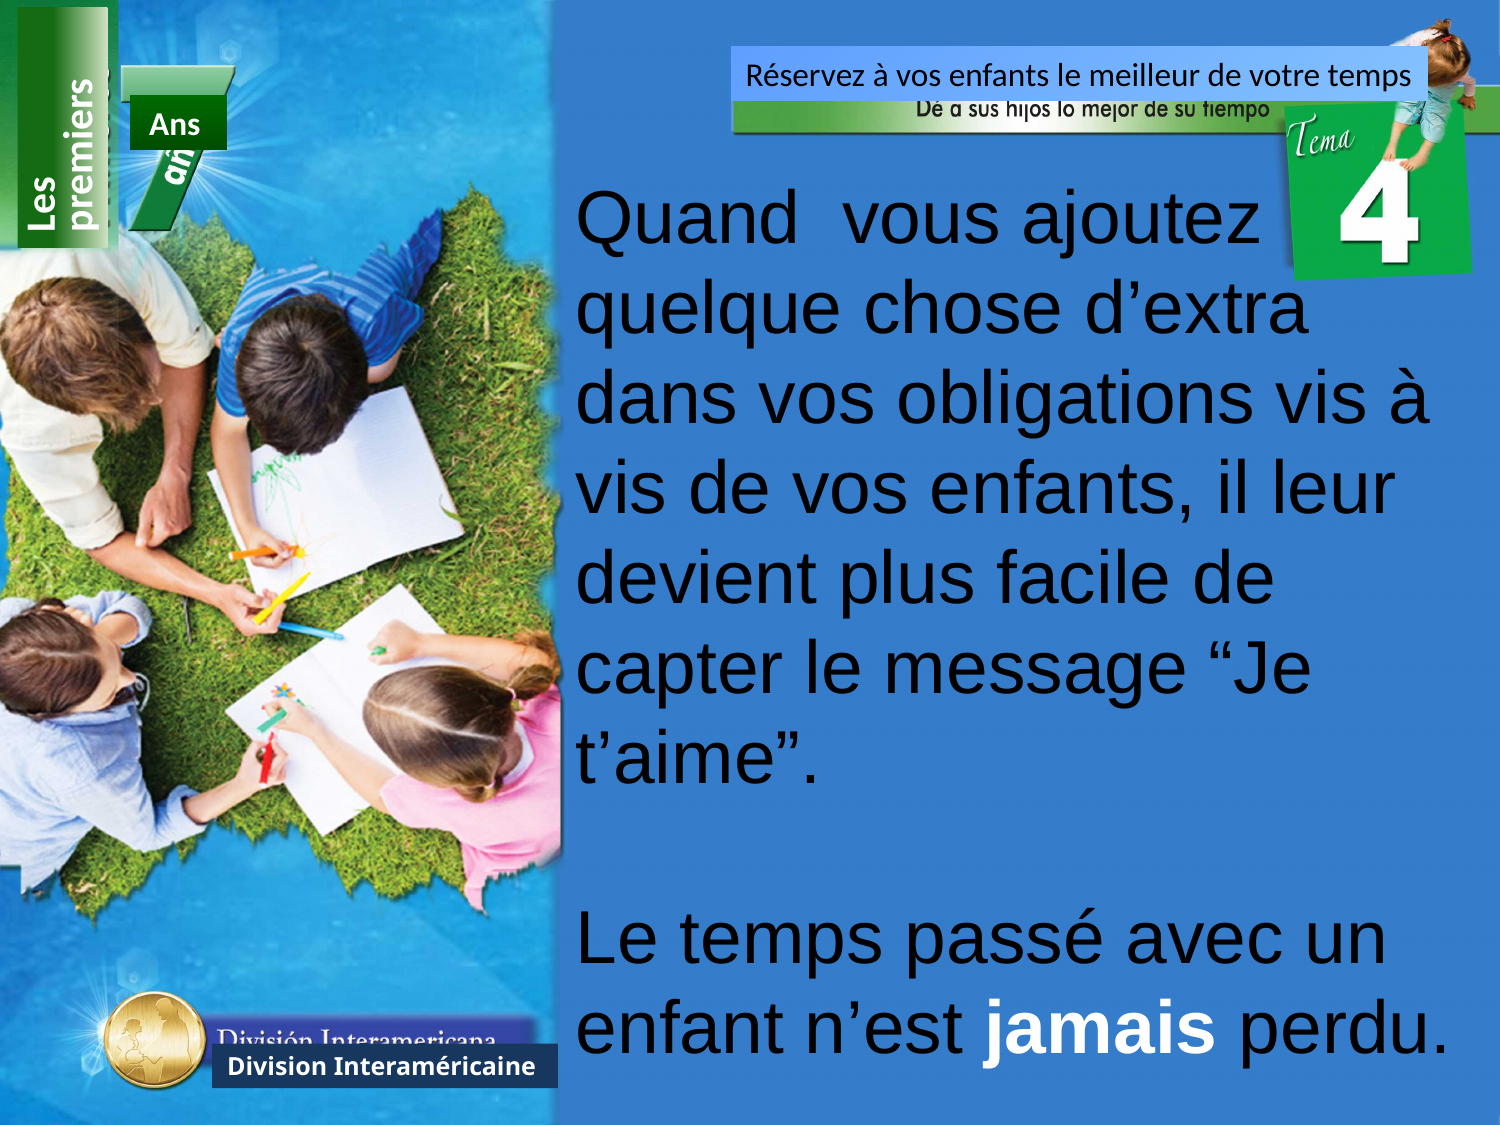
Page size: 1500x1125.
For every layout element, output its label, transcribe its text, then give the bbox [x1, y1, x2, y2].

text_box Ans [130, 95, 227, 150]
text_box Les premiers [17, 7, 108, 248]
text_box Réservez à vos enfants le meilleur de votre temps [730, 46, 1428, 101]
text_box Division Interaméricaine [212, 1043, 558, 1089]
picture [0, 0, 1500, 1125]
text_box Quand vous ajoutez quelque chose d’extra dans vos obligations vis à vis de vos enfants, il leur devient plus facile de capter le message “Je t’aime”. Le temps passé avec un enfant n’est jamais perdu. [560, 160, 1500, 1076]
